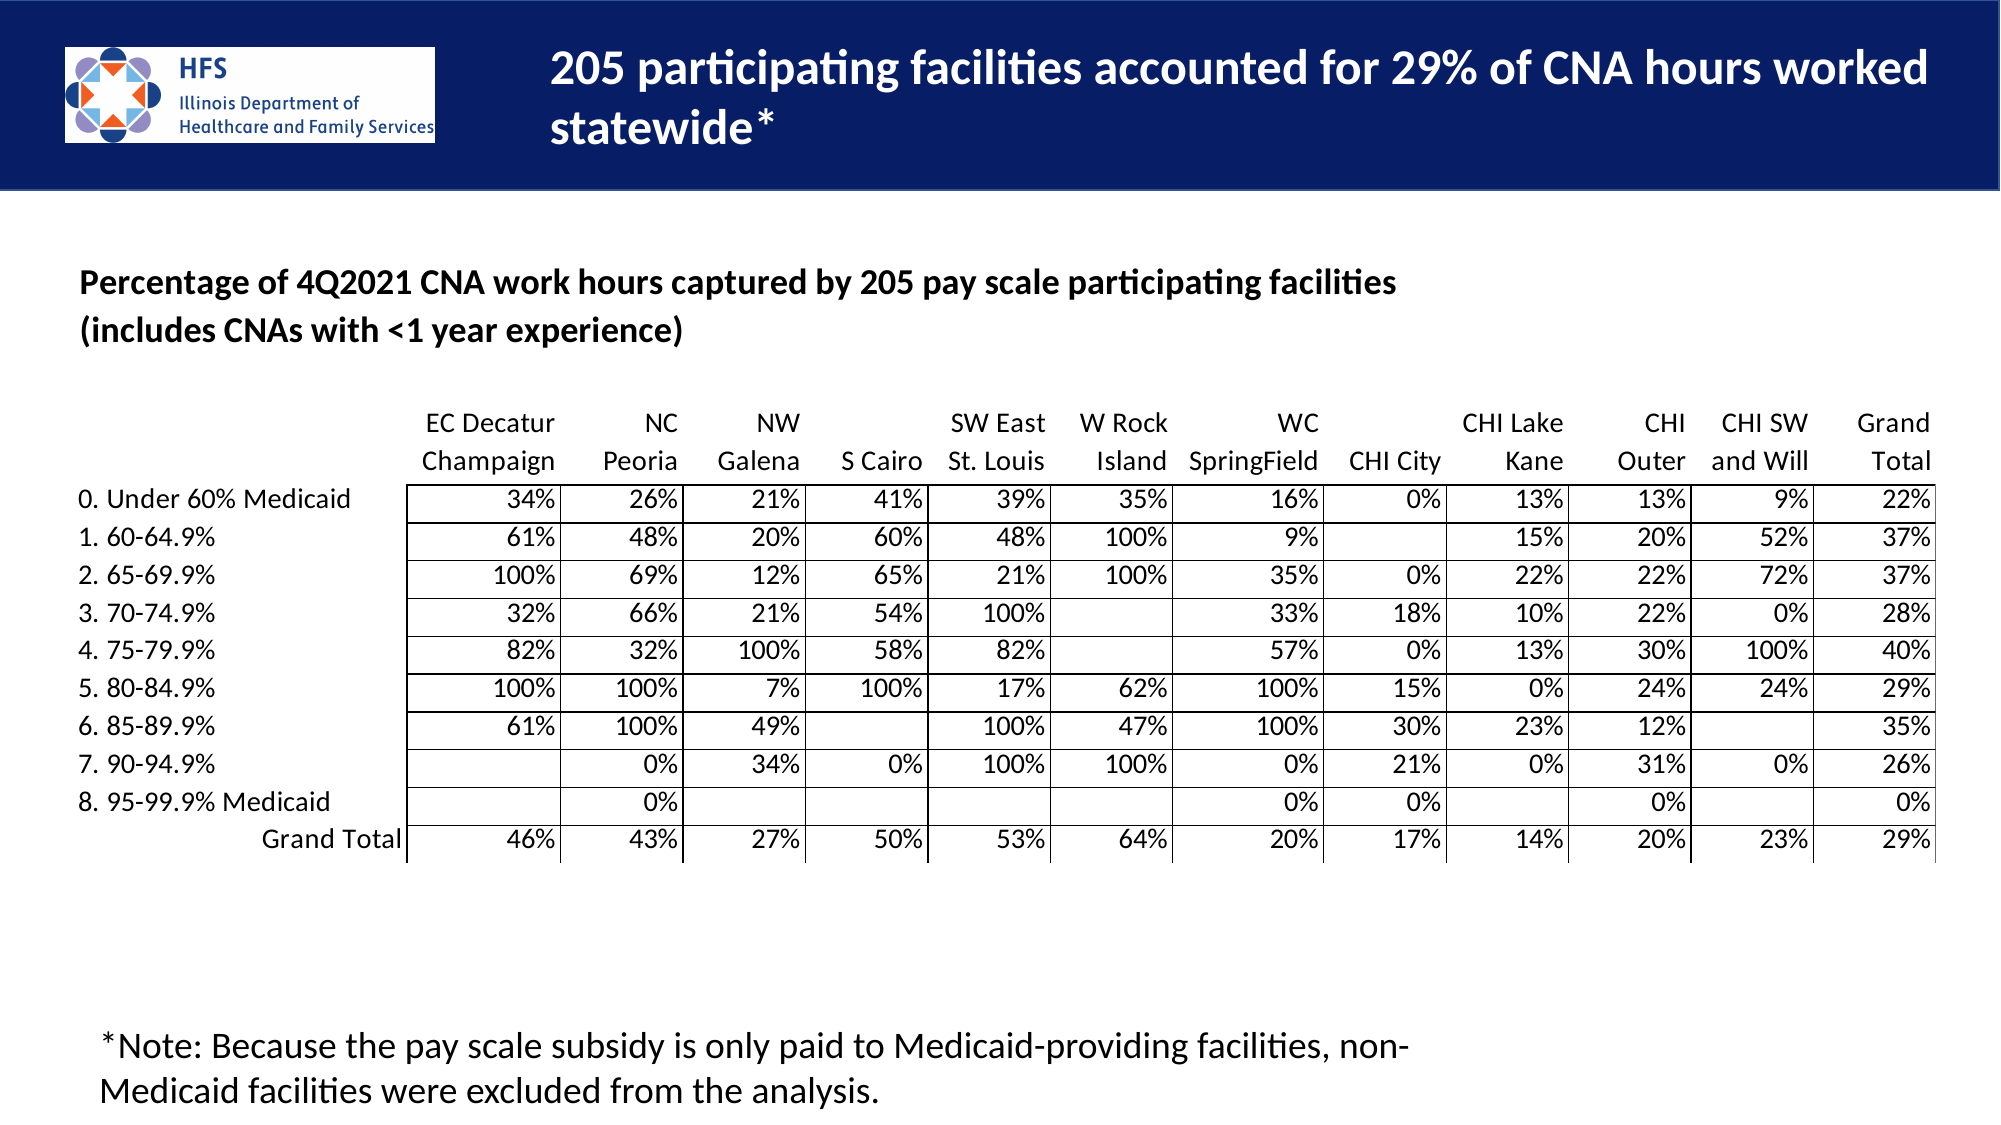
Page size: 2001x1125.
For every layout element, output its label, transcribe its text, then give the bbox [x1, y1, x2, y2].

picture [64, 47, 435, 143]
text_box [0, 0, 2000, 191]
text_box *Note: Because the pay scale subsidy is only paid to Medicaid-providing facilities, non-Medicaid facilities were excluded from the analysis. [84, 1013, 1427, 1119]
picture [72, 263, 1937, 864]
text_box 205 participating facilities accounted for 29% of CNA hours worked statewide* [535, 27, 2000, 162]
